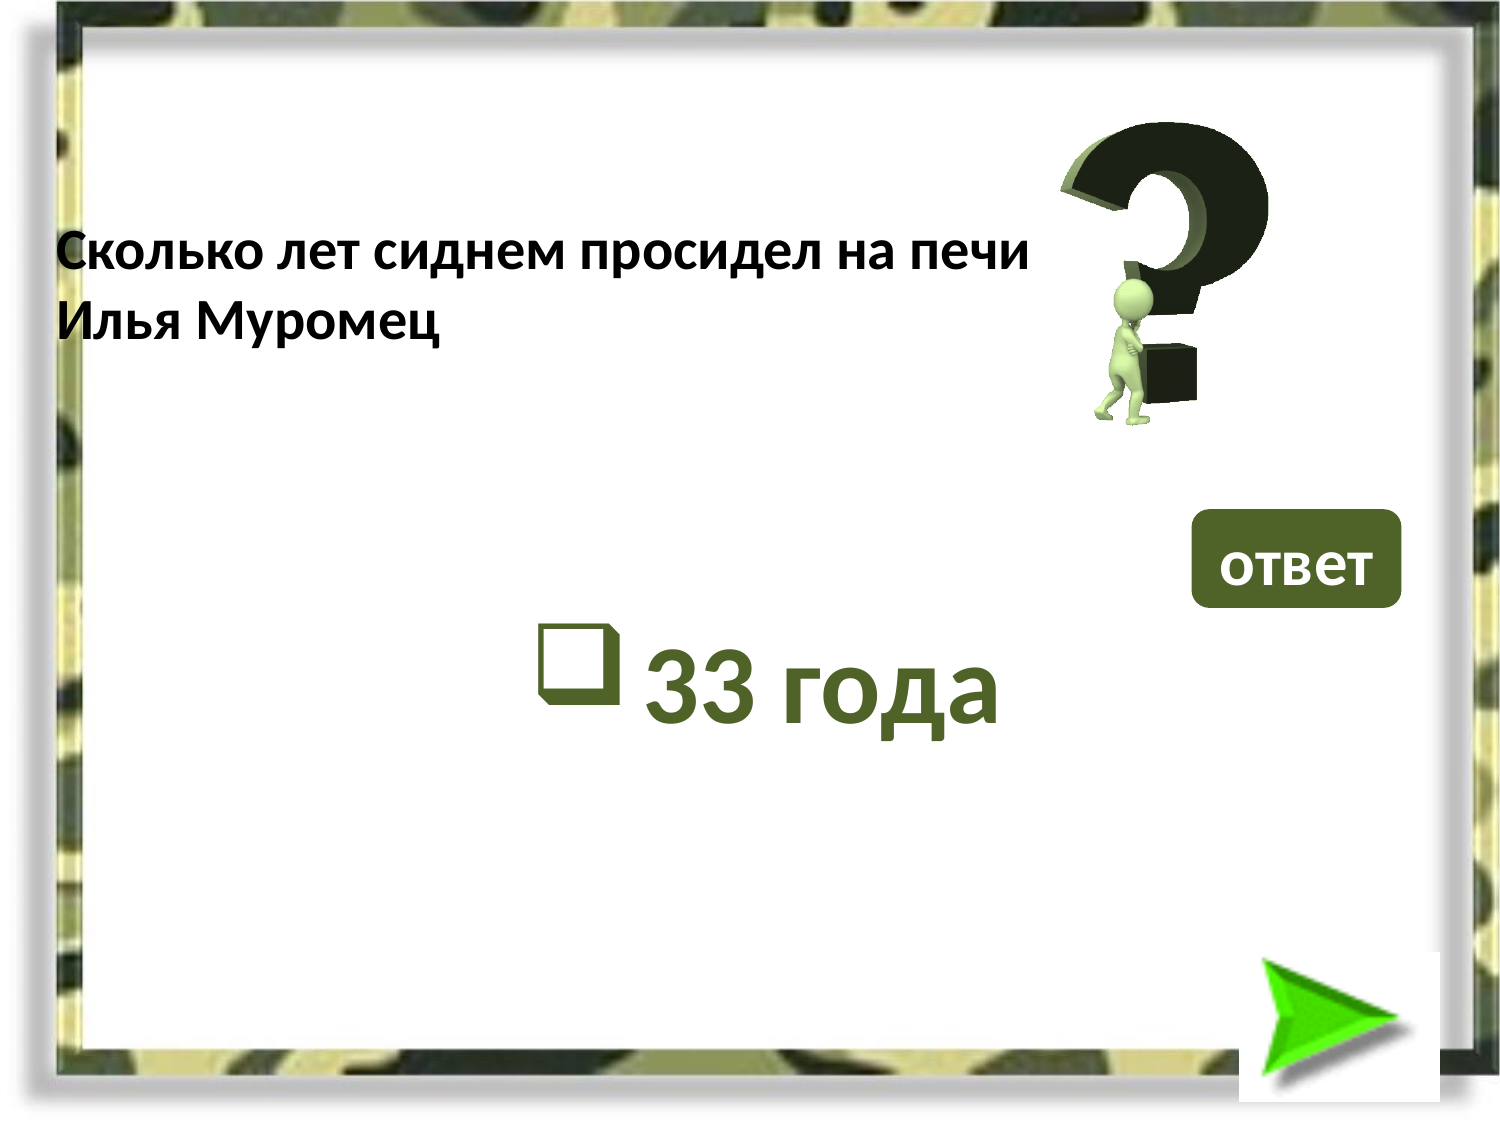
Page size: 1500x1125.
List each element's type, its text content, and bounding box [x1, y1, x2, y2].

text_box 33 года [514, 603, 1017, 754]
picture [0, 0, 1500, 1125]
text_box Сколько лет сиднем просидел на печи Илья Муромец [41, 203, 1018, 359]
text_box ответ [1191, 509, 1402, 608]
